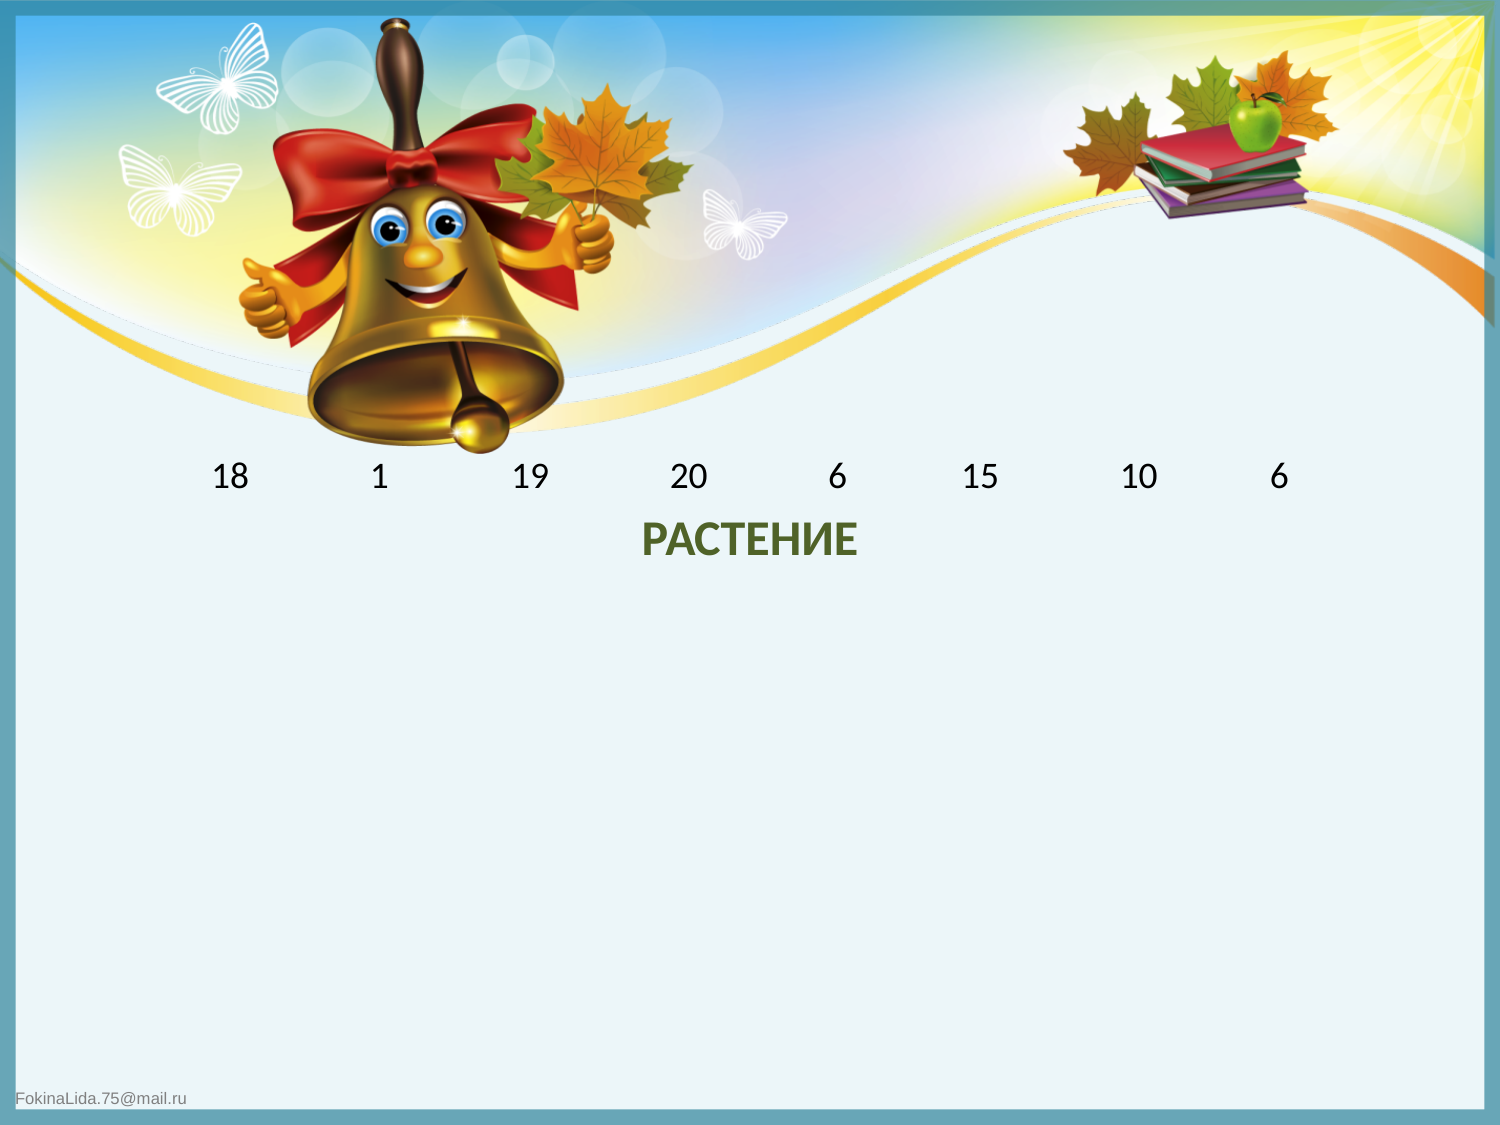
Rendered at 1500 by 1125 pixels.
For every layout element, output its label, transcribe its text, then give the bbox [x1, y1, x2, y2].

list 1 19 20 6 15 10 6 РАСТЕНИЕ [75, 262, 1425, 1005]
picture [16, 16, 1484, 479]
